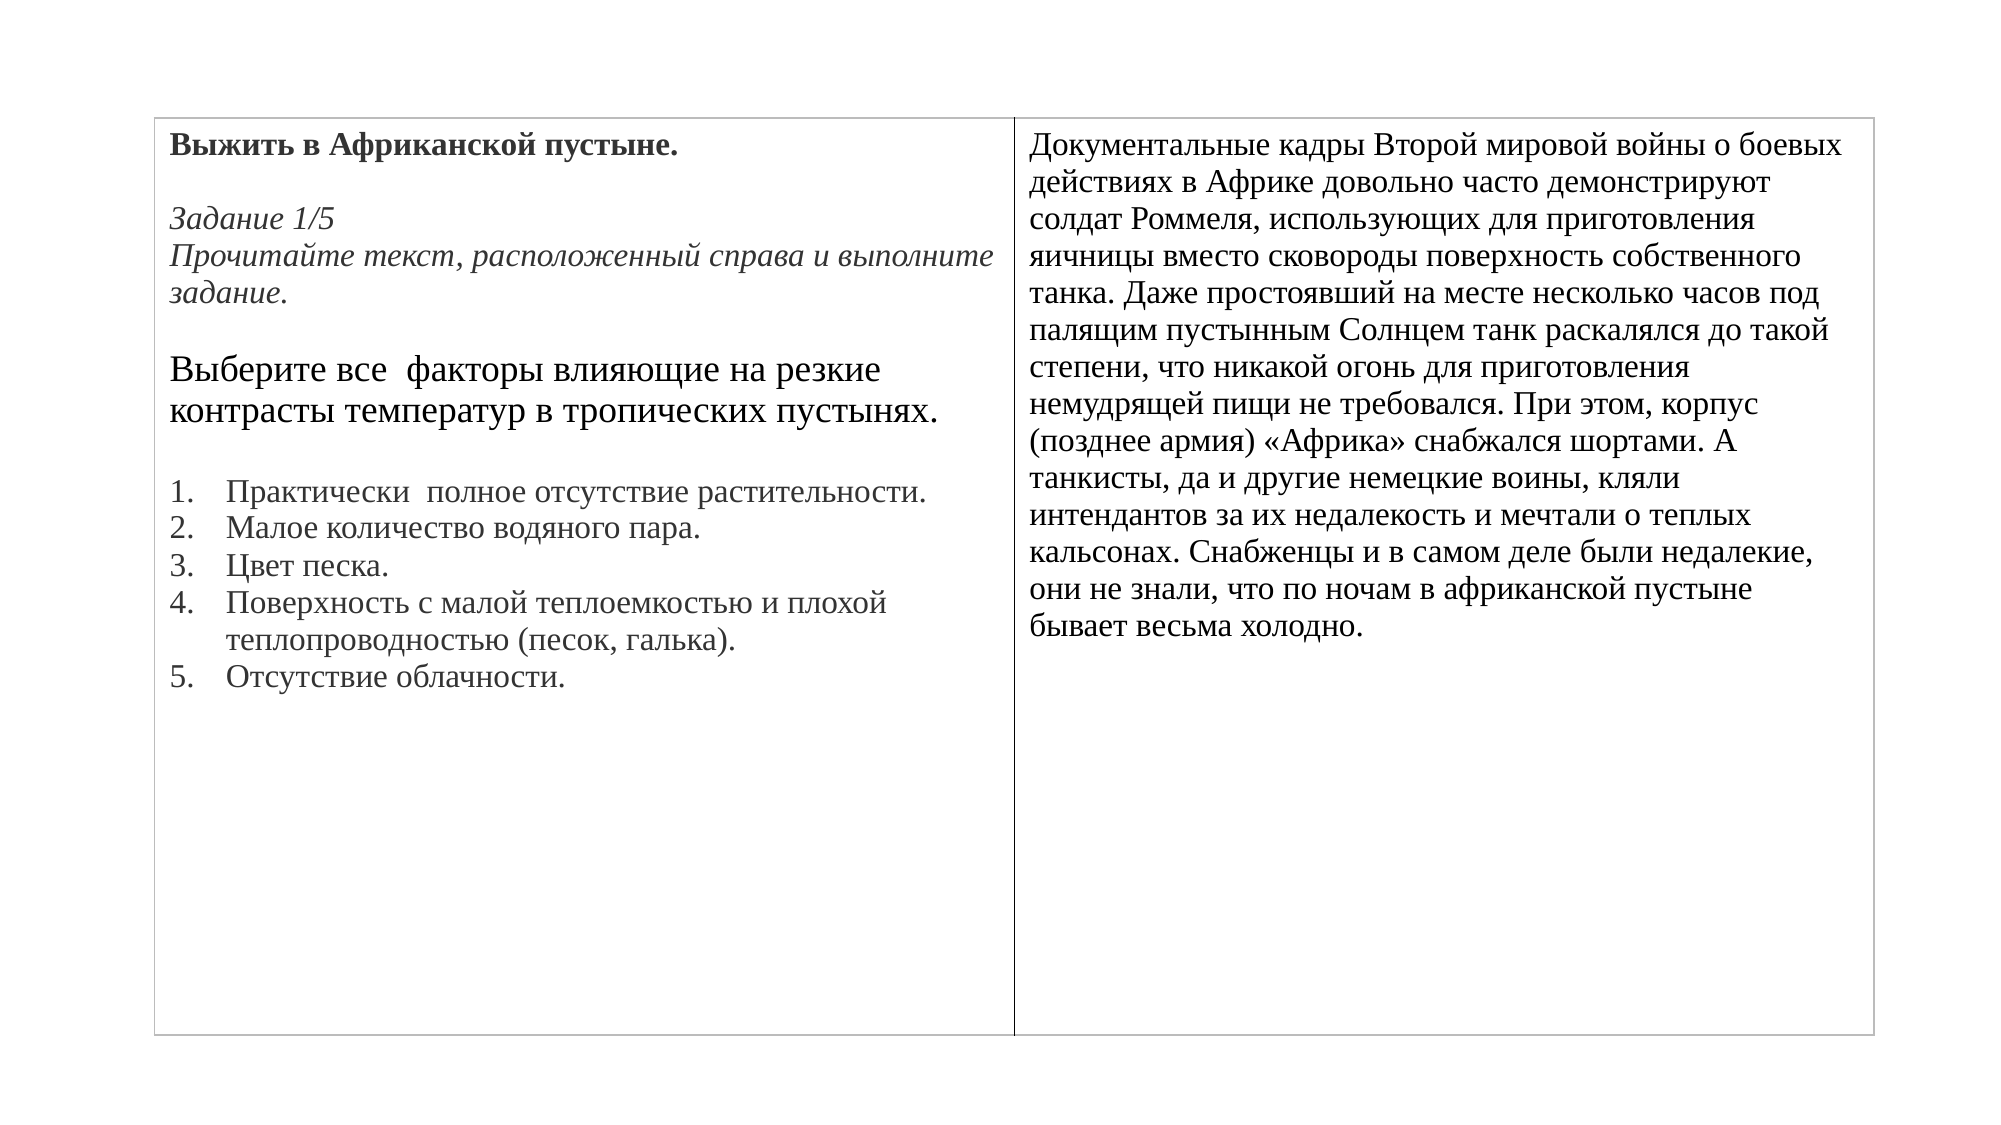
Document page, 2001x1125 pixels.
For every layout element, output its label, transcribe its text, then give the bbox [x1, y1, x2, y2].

table_header Документальные кадры Второй мировой войны о боевых действиях в Африке довольно часто демонстрируют солдат Роммеля, использующих для приготовления яичницы вместо сковороды поверхность собственного танка. Даже простоявший на месте несколько часов под палящим пустынным Солнцем танк раскалялся до такой степени, что никакой огонь для приготовления немудрящей пищи не требовался. При этом, корпус (позднее армия) «Африка» снабжался шортами. А танкисты, да и другие немецкие воины, кляли интендантов за их недалекость и мечтали о теплых кальсонах. Снабженцы и в самом деле были недалекие, они не знали, что по ночам в африканской пустыне бывает весьма холодно. [1015, 119, 1873, 1034]
table_header Выжить в Африканской пустыне. Задание 1/5 Прочитайте текст, расположенный справа и выполните задание. Выберите все факторы влияющие на резкие контрасты температур в тропических пустынях. Практически полное отсутствие растительности. Малое количество водяного пара. Цвет песка. Поверхность с малой теплоемкостью и плохой теплопроводностью (песок, галька). Отсутствие облачности. [155, 119, 1014, 1034]
